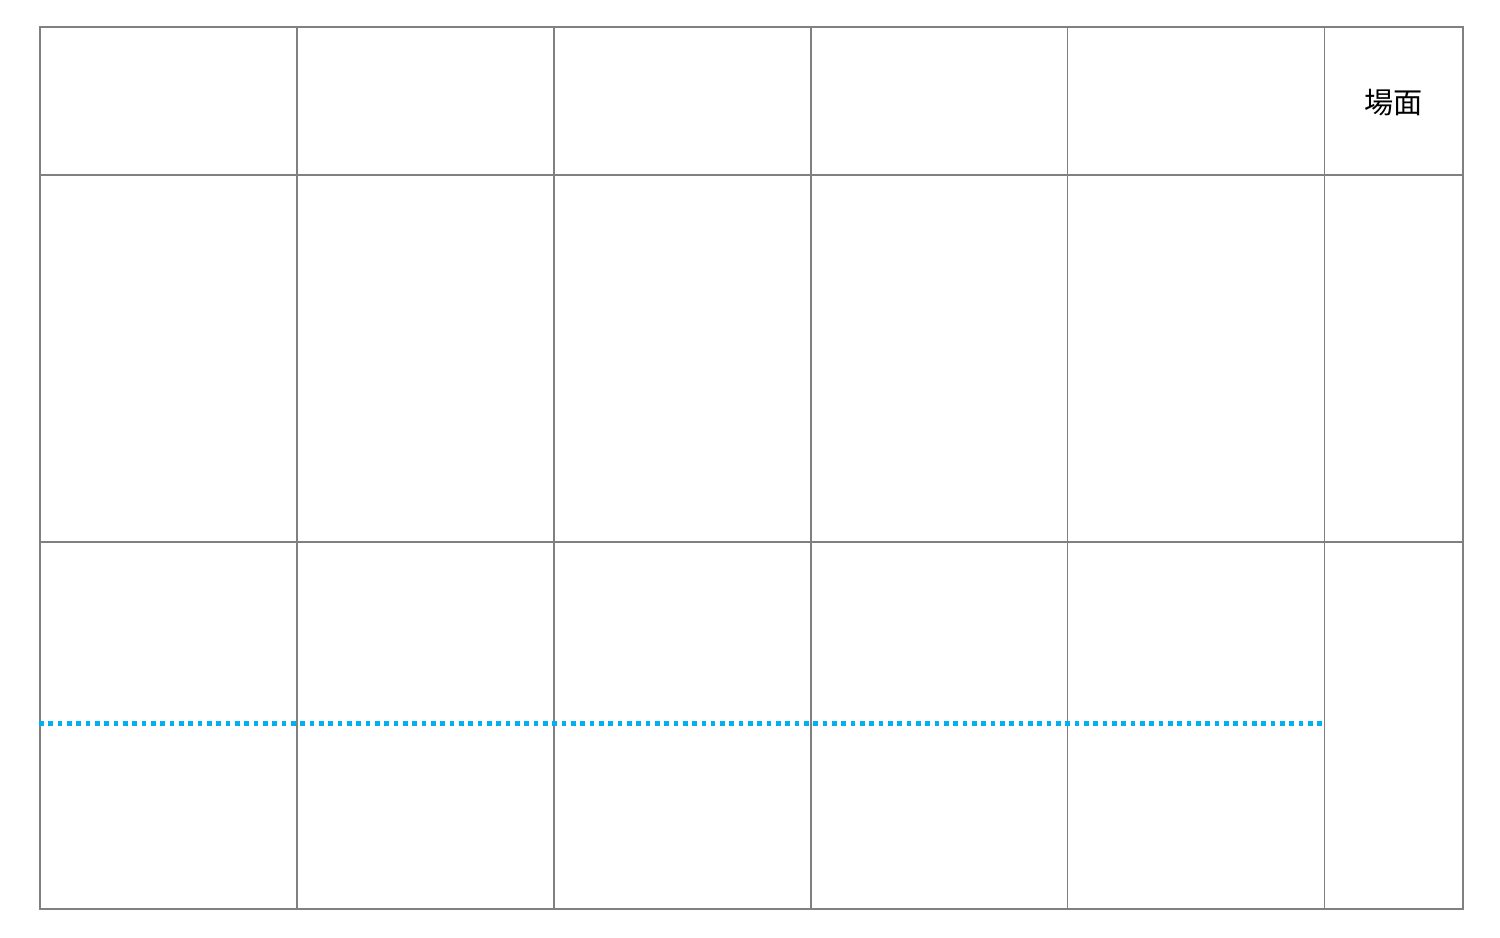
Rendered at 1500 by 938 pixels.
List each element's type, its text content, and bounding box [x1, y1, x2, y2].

table_cell [812, 543, 1067, 723]
table_header [1068, 28, 1324, 174]
table_cell [41, 176, 296, 541]
table_header [298, 28, 553, 174]
table_header [812, 28, 1067, 174]
table_cell [1325, 543, 1462, 908]
table_header [41, 28, 296, 174]
table_cell [555, 176, 810, 541]
table_cell [812, 176, 1067, 541]
table_cell [298, 724, 553, 908]
table_header 場面 [1325, 28, 1462, 174]
table_cell [41, 724, 296, 908]
table_cell [555, 543, 810, 723]
table_cell [555, 724, 810, 908]
table_cell [1068, 543, 1324, 908]
table_cell [298, 543, 553, 723]
table_cell [812, 724, 1067, 908]
table_cell [1325, 176, 1462, 541]
table_cell [298, 176, 553, 541]
table_cell [41, 543, 296, 723]
table_cell [1068, 176, 1324, 541]
table_header [555, 28, 810, 174]
